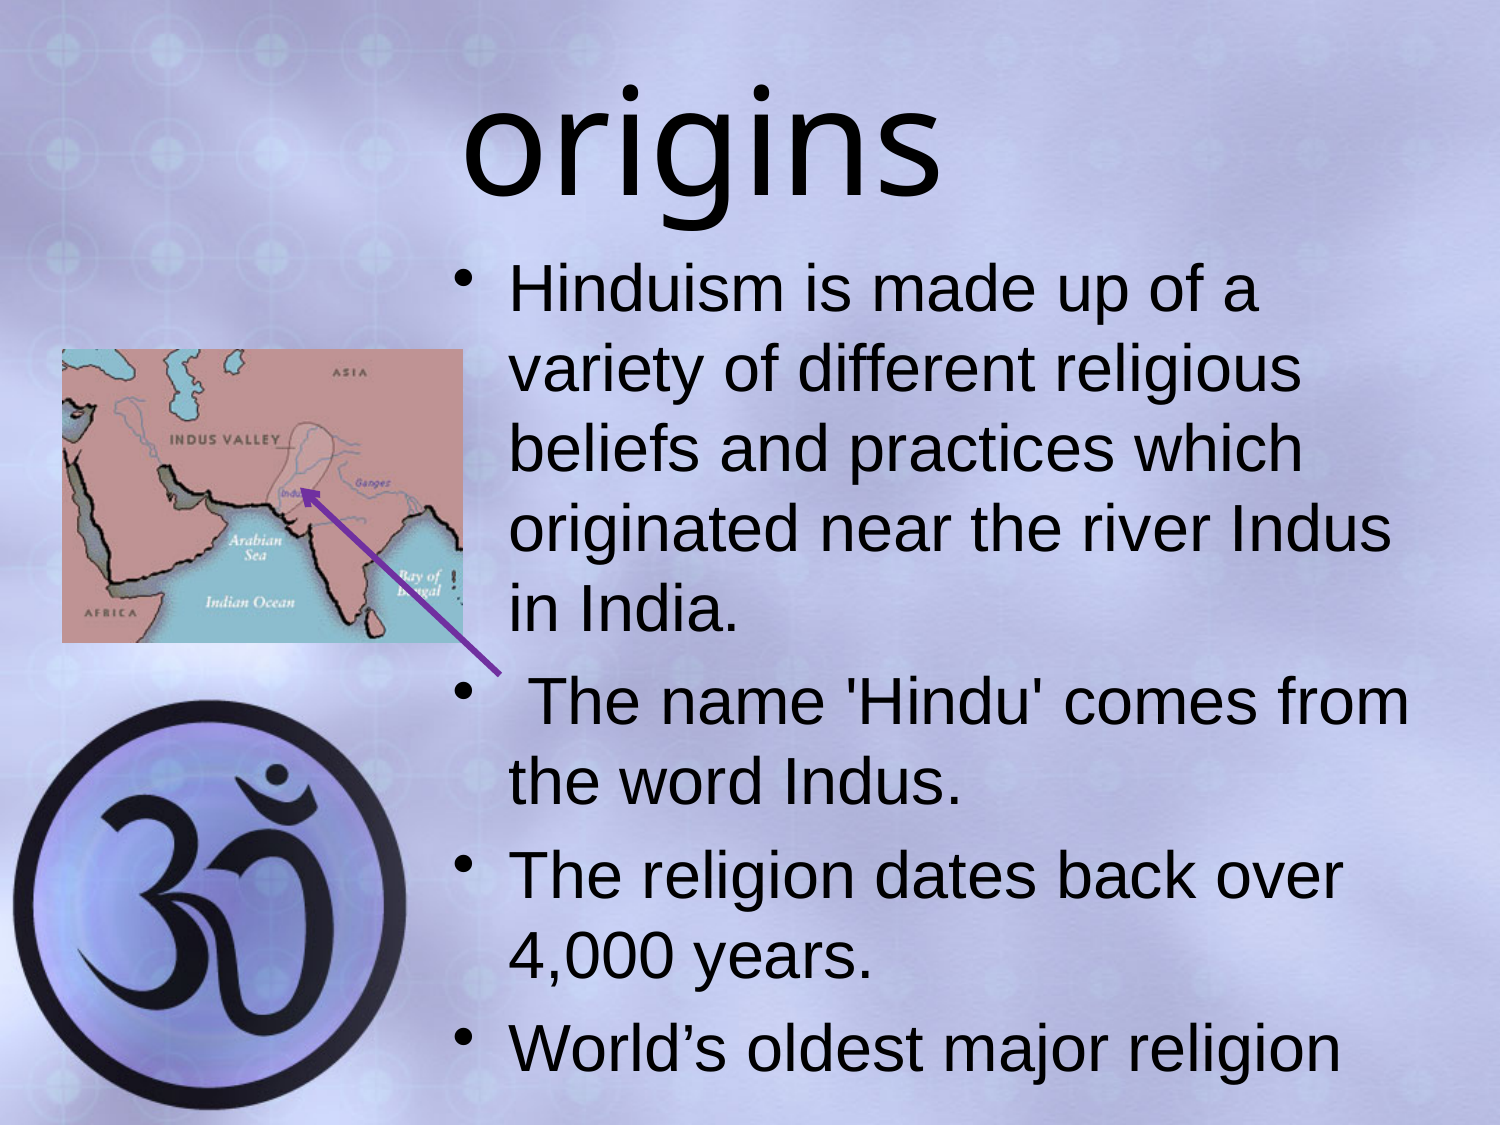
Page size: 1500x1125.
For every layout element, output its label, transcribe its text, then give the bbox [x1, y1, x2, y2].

title origins [443, 44, 1480, 233]
list Hinduism is made up of a variety of different religious beliefs and practices which originated near the river Indus in India. The name 'Hindu' comes from the word Indus. The religion dates back over 4,000 years. World’s oldest major religion [437, 237, 1476, 981]
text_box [299, 487, 501, 676]
picture [0, 0, 1500, 1125]
